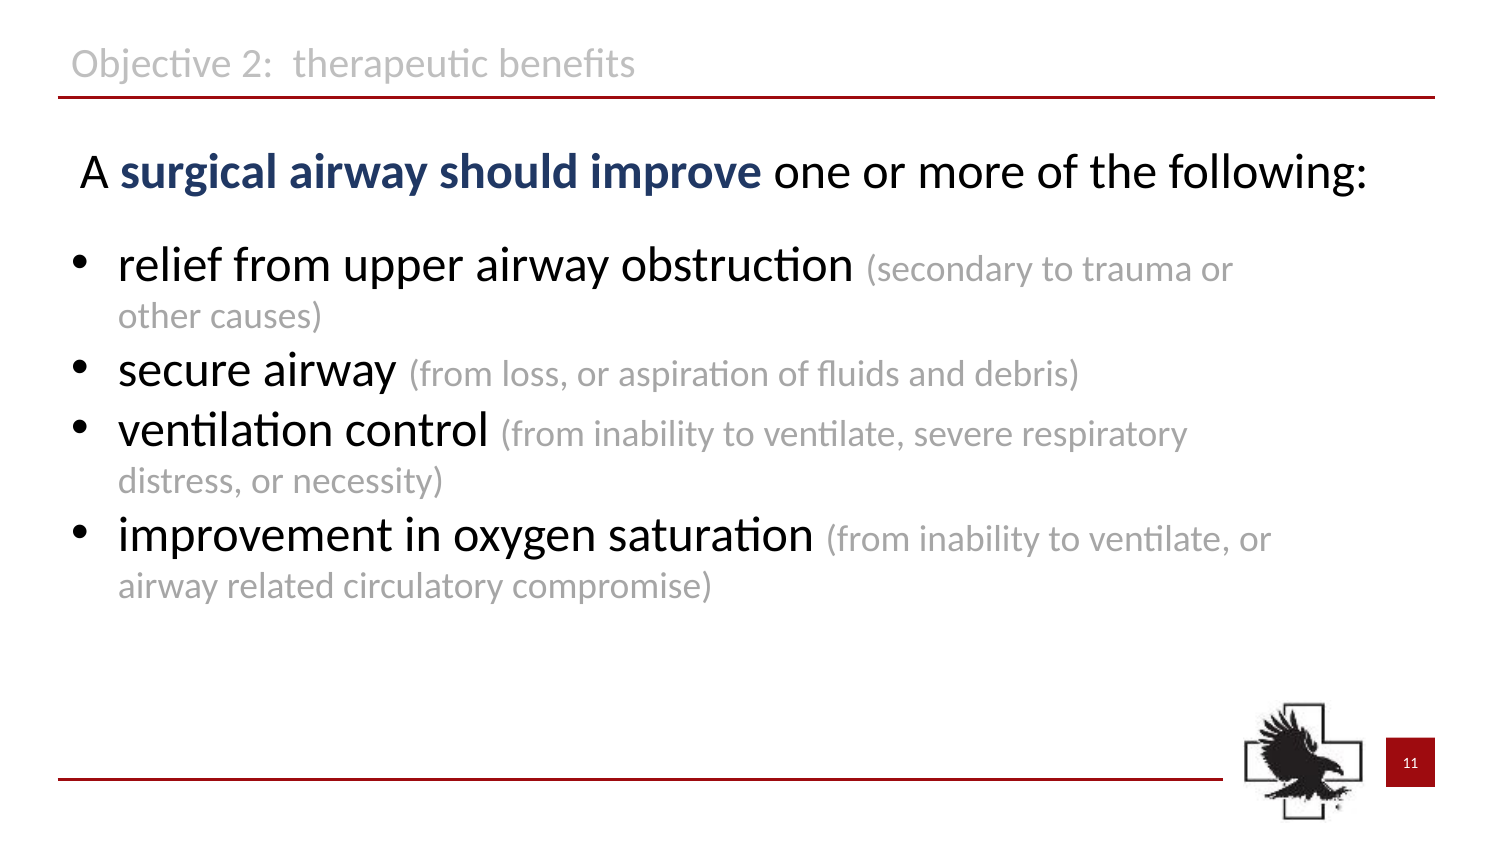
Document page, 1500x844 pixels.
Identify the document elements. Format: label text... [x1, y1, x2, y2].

text_box relief from upper airway obstruction (secondary to trauma or other causes) secure airway (from loss, or aspiration of fluids and debris) ventilation control (from inability to ventilate, severe respiratory distress, or necessity) improvement in oxygen saturation (from inability to ventilate, or airway related circulatory compromise) [56, 224, 1295, 614]
text_box A surgical airway should improve one or more of the following: [65, 130, 1387, 206]
text_box Objective 2: therapeutic benefits [56, 28, 675, 94]
slide_number 11 [1386, 737, 1435, 787]
picture [1243, 700, 1366, 823]
